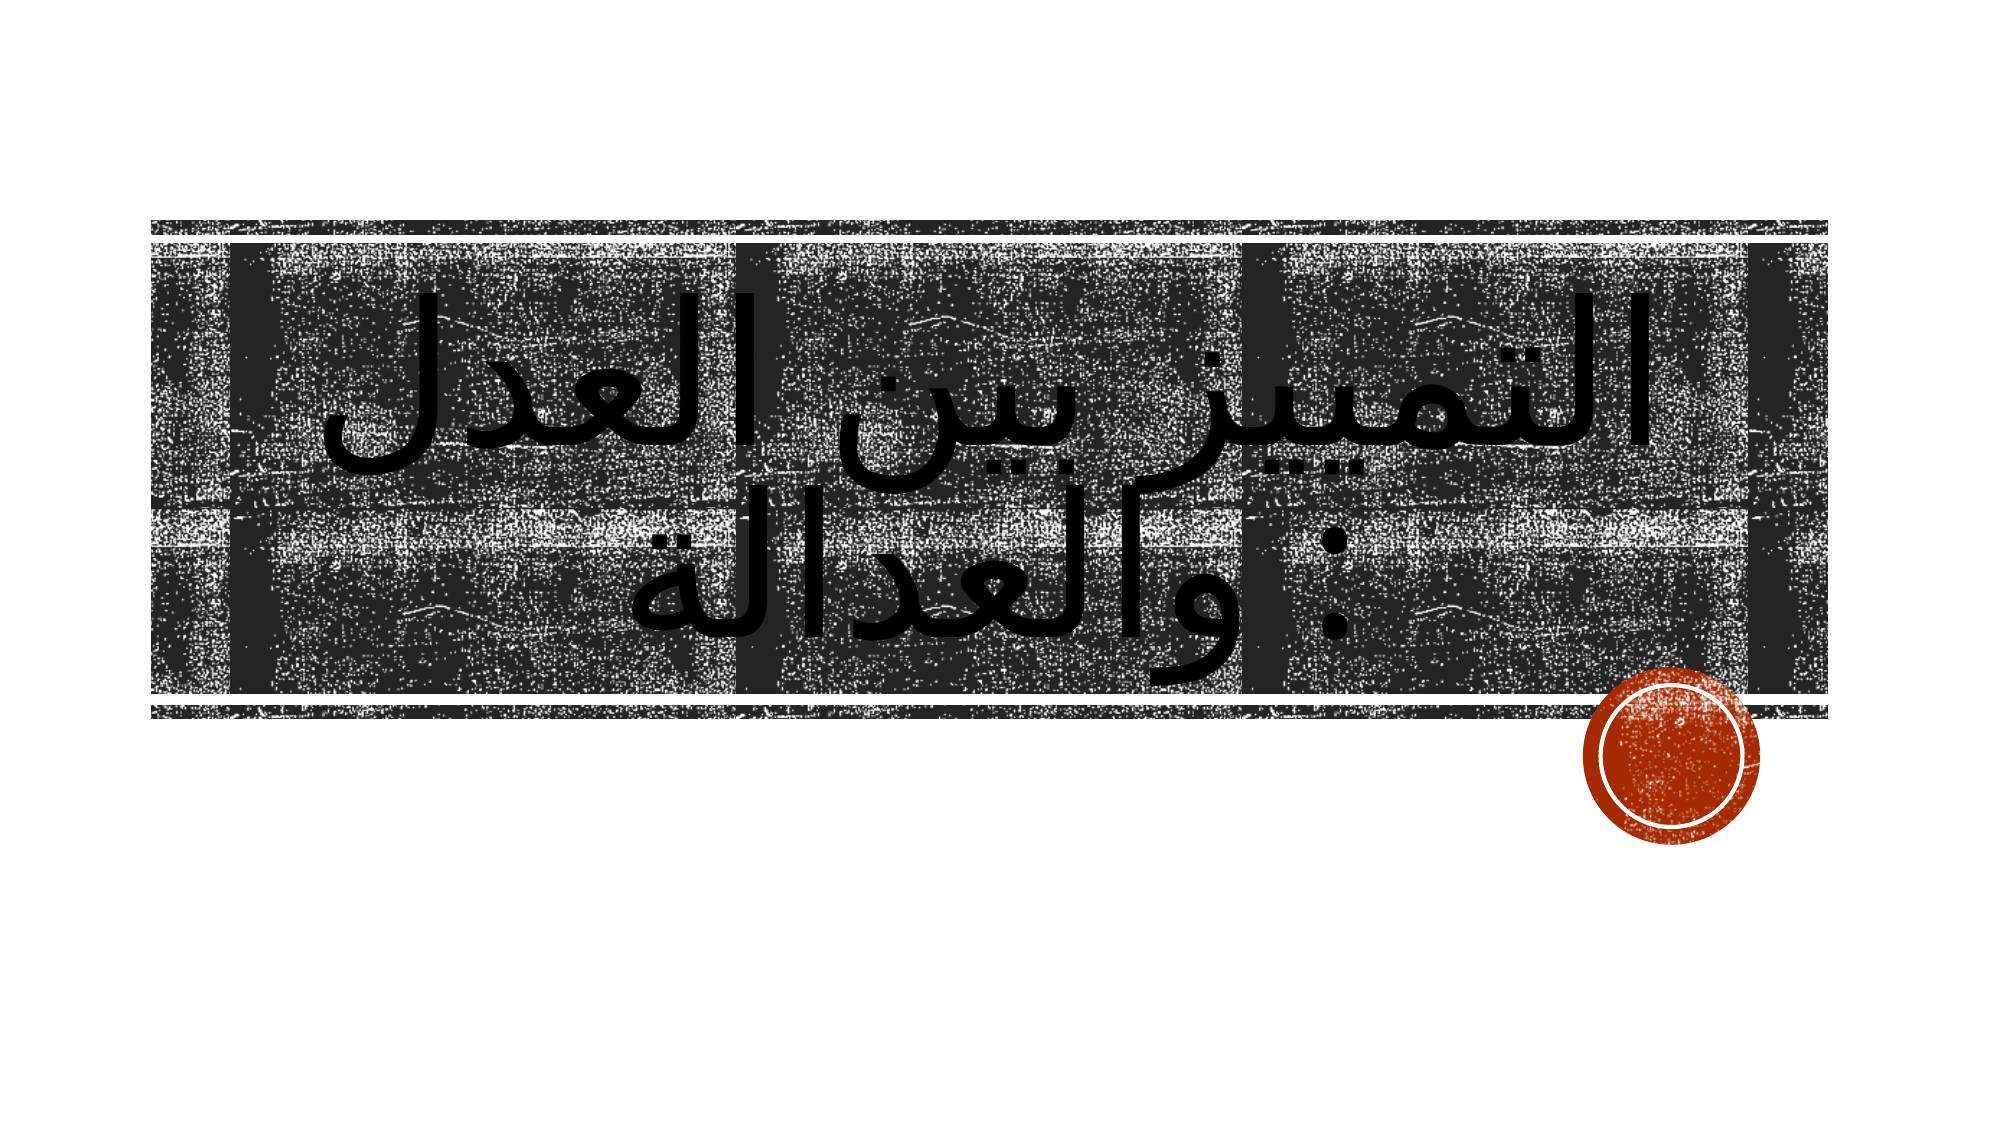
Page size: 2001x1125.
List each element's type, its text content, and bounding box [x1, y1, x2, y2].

title التمييز بين العدل والعدالة : [172, 234, 1808, 733]
